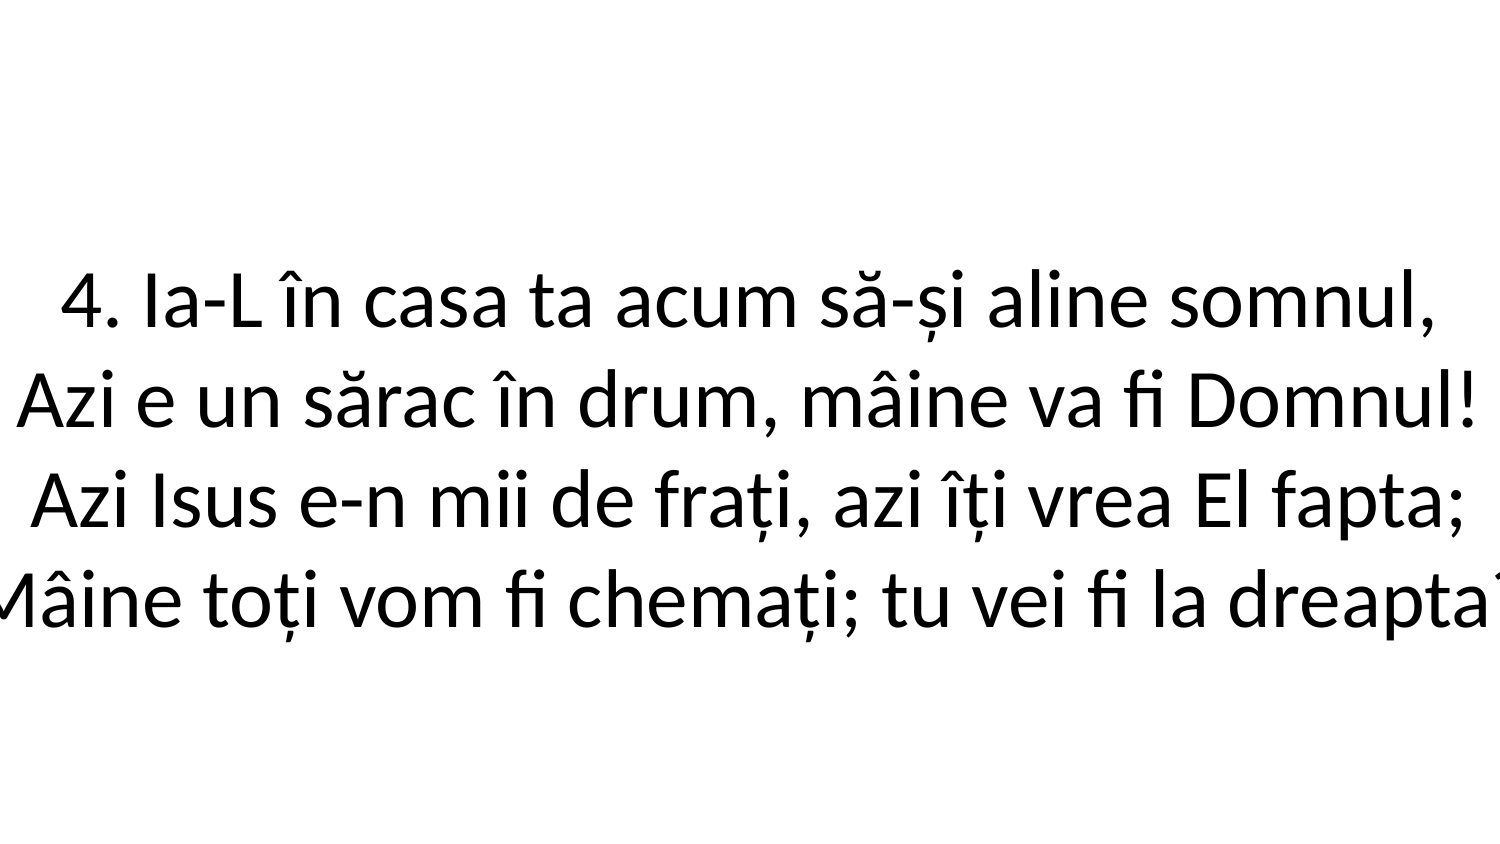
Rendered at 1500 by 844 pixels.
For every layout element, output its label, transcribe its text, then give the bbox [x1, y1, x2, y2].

text_box 4. Ia-L în casa ta acum să-și aline somnul, Azi e un sărac în drum, mâine va fi Domnul! Azi Isus e-n mii de frați, azi îți vrea El fapta; Mâine toți vom fi chemați; tu vei fi la dreapta? [0, 192, 1500, 652]
